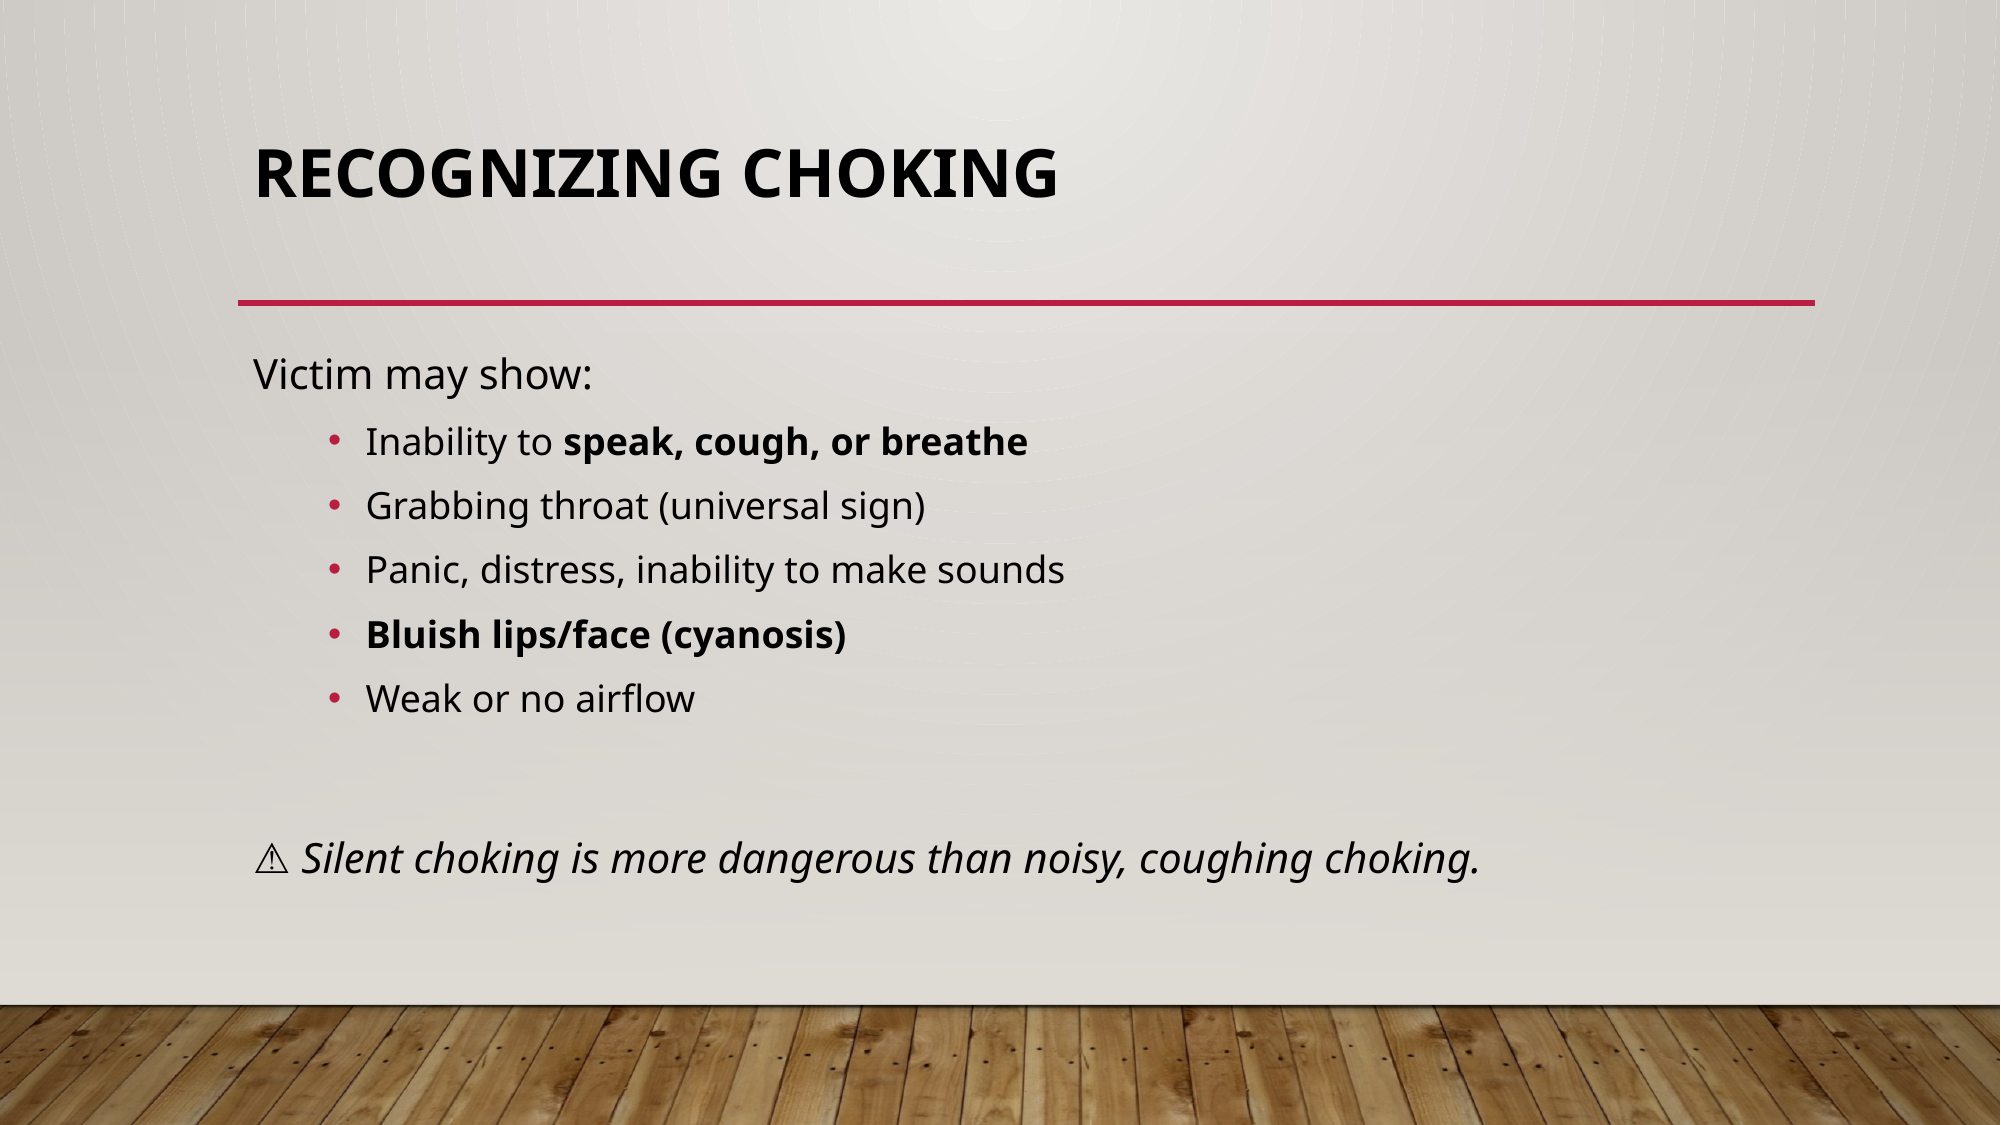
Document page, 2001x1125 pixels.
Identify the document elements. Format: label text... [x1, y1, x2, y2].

list Victim may show: Inability to speak, cough, or breathe Grabbing throat (universal sign) Panic, distress, inability to make sounds Bluish lips/face (cyanosis) Weak or no airflow ⚠️ Silent choking is more dangerous than noisy, coughing choking. [238, 330, 1814, 897]
title Recognizing Choking [238, 131, 1814, 305]
picture [0, 1005, 2000, 1125]
